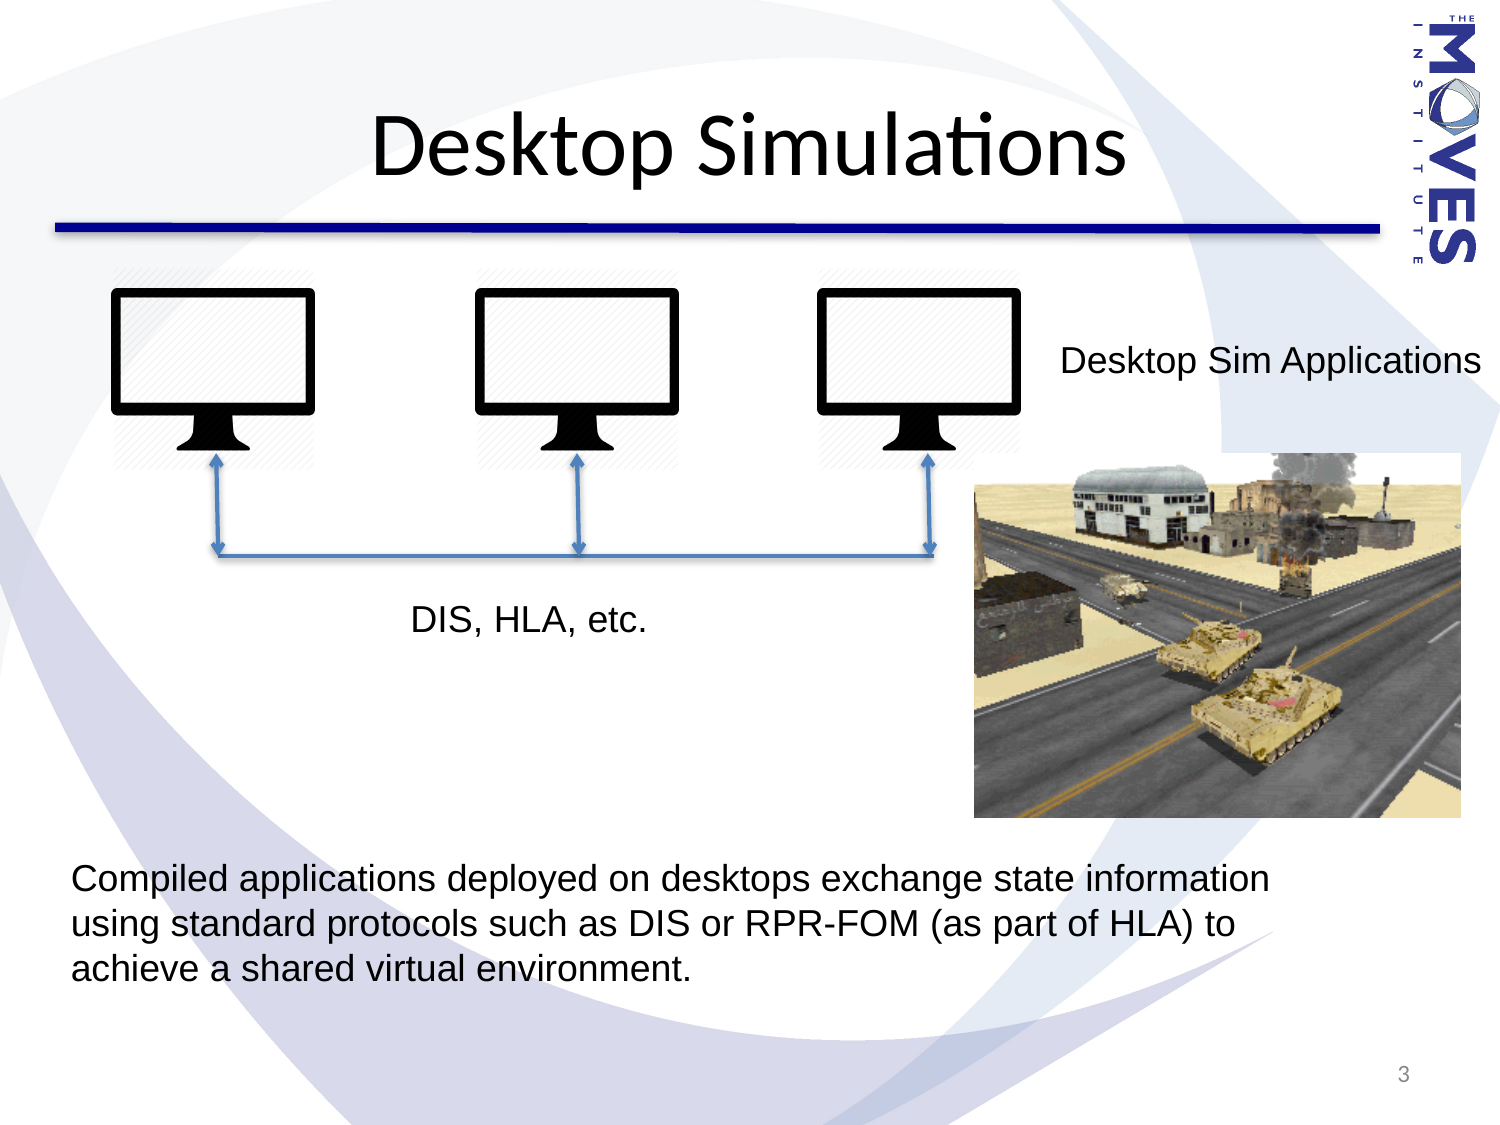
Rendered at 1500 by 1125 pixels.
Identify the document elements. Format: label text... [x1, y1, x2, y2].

text_box DIS, HLA, etc. [395, 588, 664, 648]
title Desktop Simulations [75, 45, 1425, 233]
picture [0, 0, 1500, 1125]
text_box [576, 452, 580, 557]
slide_number 3 [1074, 1042, 1425, 1103]
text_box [927, 452, 931, 557]
text_box Desktop Sim Applications [1045, 328, 1497, 389]
text_box Compiled applications deployed on desktops exchange state information using standard protocols such as DIS or RPR-FOM (as part of HLA) to achieve a shared virtual environment. [56, 846, 1374, 1041]
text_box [215, 452, 219, 557]
